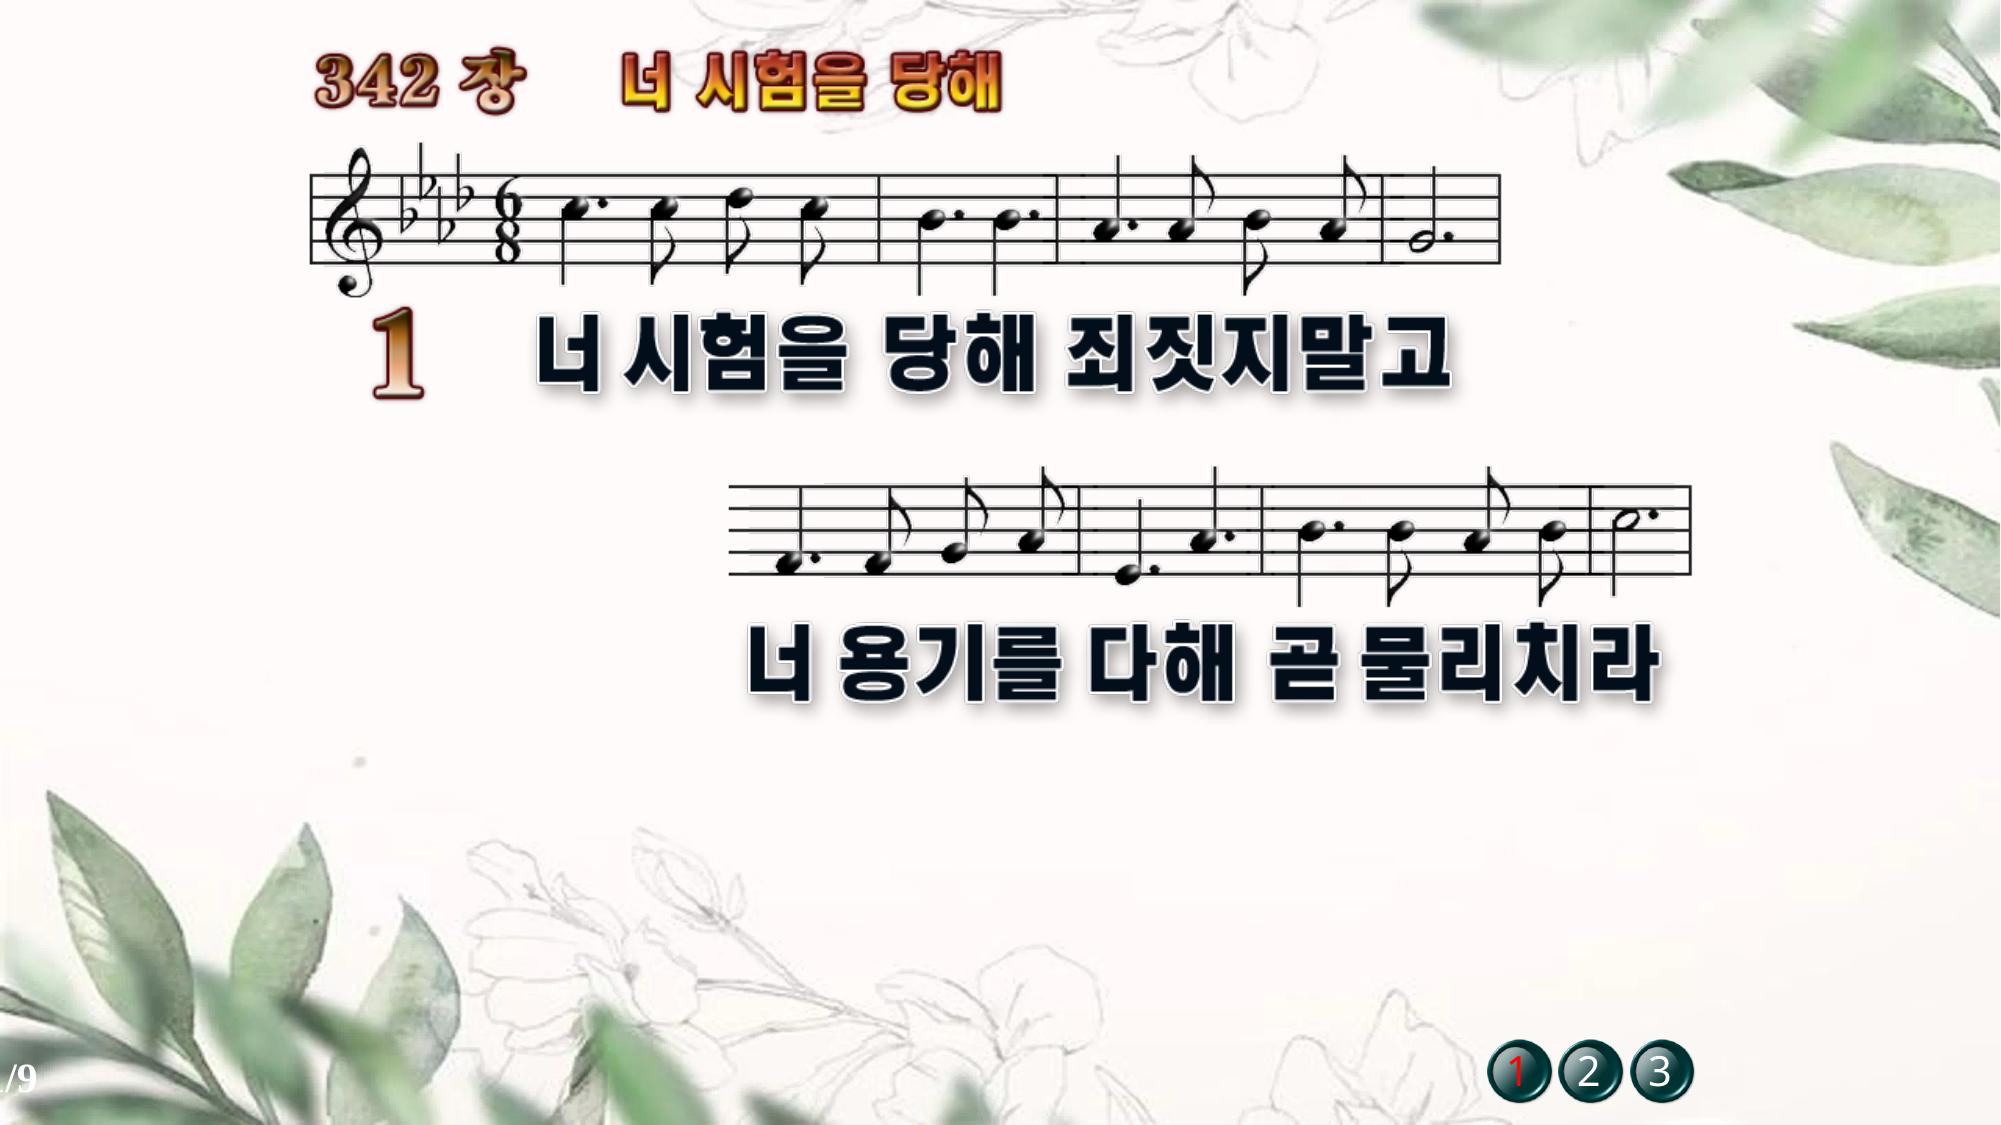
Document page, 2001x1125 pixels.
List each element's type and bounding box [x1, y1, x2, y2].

text_box [1484, 1035, 1555, 1106]
text_box [1627, 1035, 1697, 1106]
text_box [1555, 1035, 1626, 1106]
picture [0, 0, 2001, 1125]
